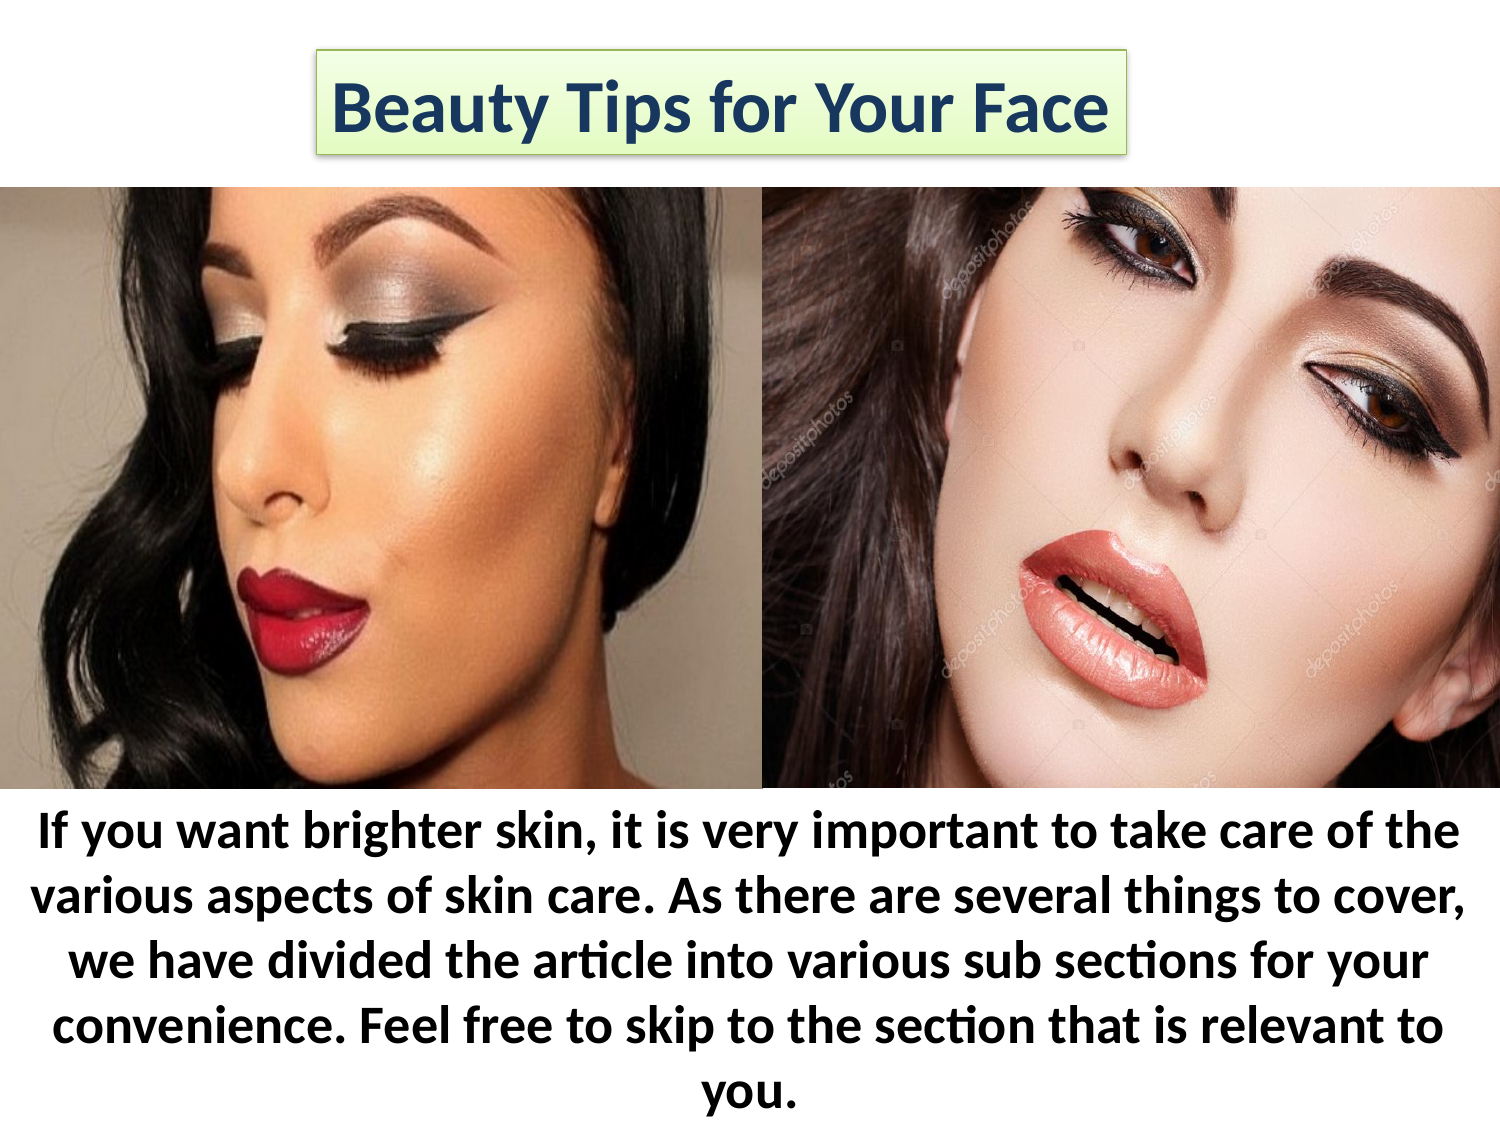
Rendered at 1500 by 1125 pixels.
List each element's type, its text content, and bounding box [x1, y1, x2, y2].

text_box If you want brighter skin, it is very important to take care of the various aspects of skin care. As there are several things to cover, we have divided the article into various sub sections for your convenience. Feel free to skip to the section that is relevant to you. [0, 795, 1500, 1125]
picture [0, 187, 1500, 790]
text_box Beauty Tips for Your Face [316, 49, 1127, 155]
